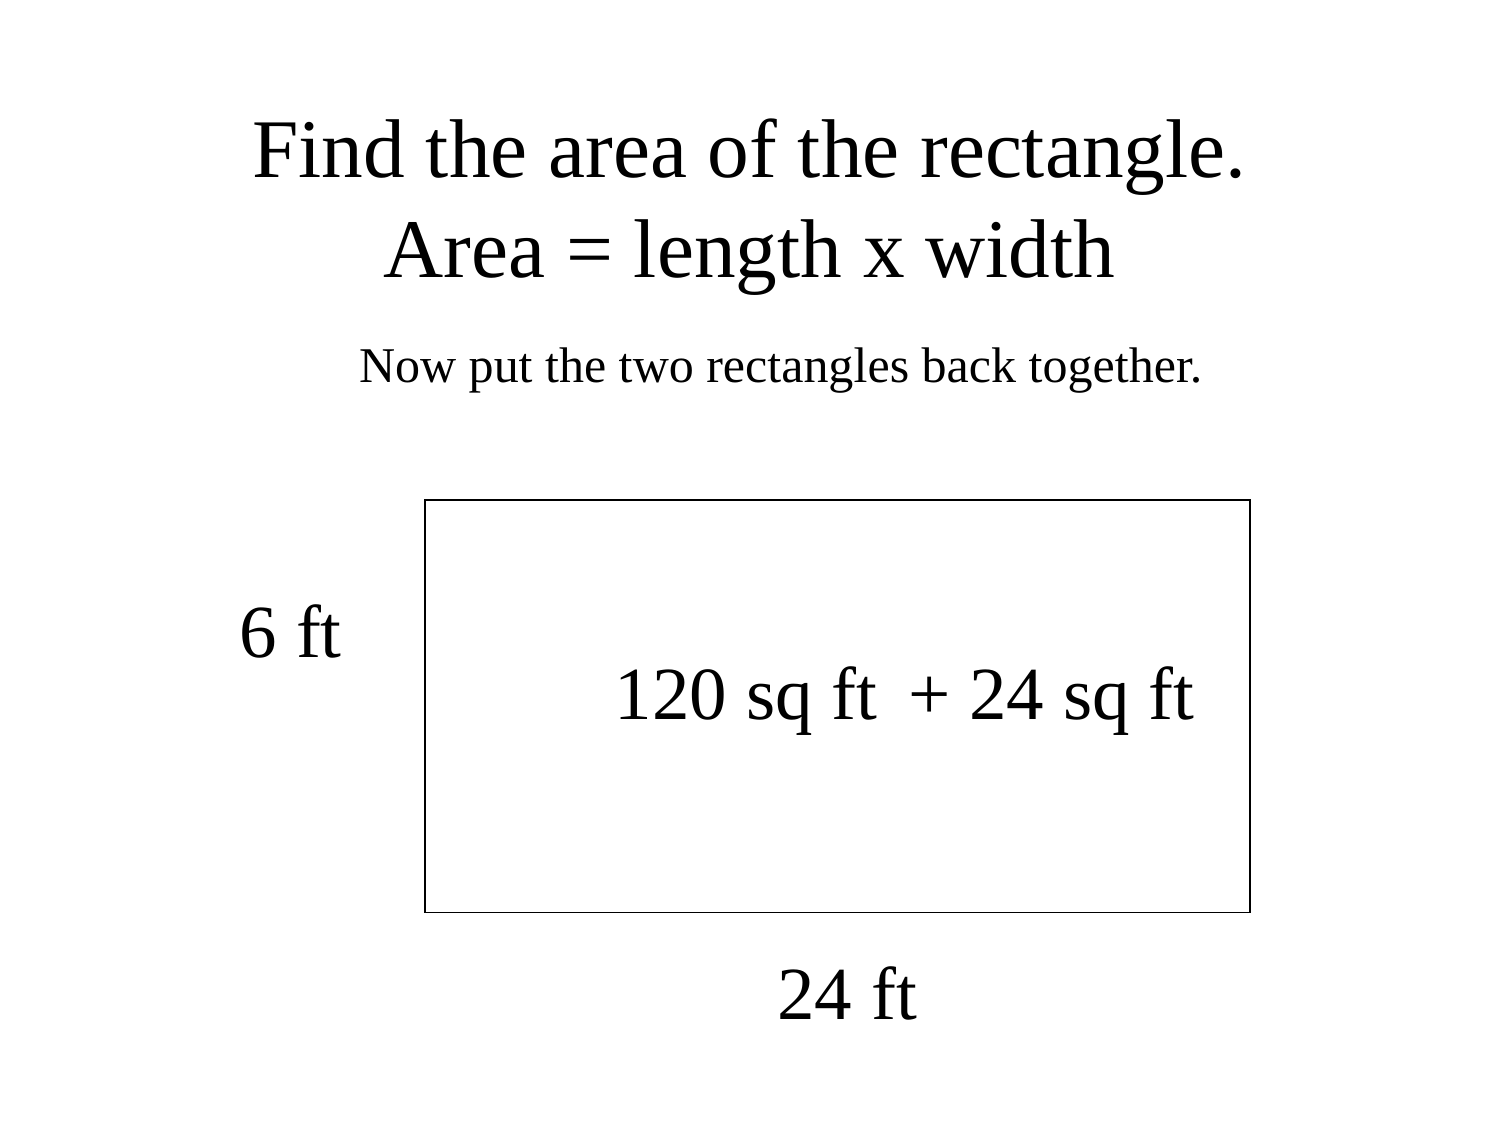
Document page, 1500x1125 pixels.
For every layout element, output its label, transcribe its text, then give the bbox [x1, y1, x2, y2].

text_box Find the area of the rectangle. Area = length x width [112, 99, 1388, 288]
text_box 24 ft [462, 937, 1400, 1043]
text_box 120 sq ft [599, 637, 874, 743]
text_box [424, 500, 1250, 913]
text_box + 24 sq ft [874, 637, 1263, 743]
text_box Now put the two rectangles back together. [224, 324, 1338, 400]
text_box 6 ft [224, 574, 424, 680]
